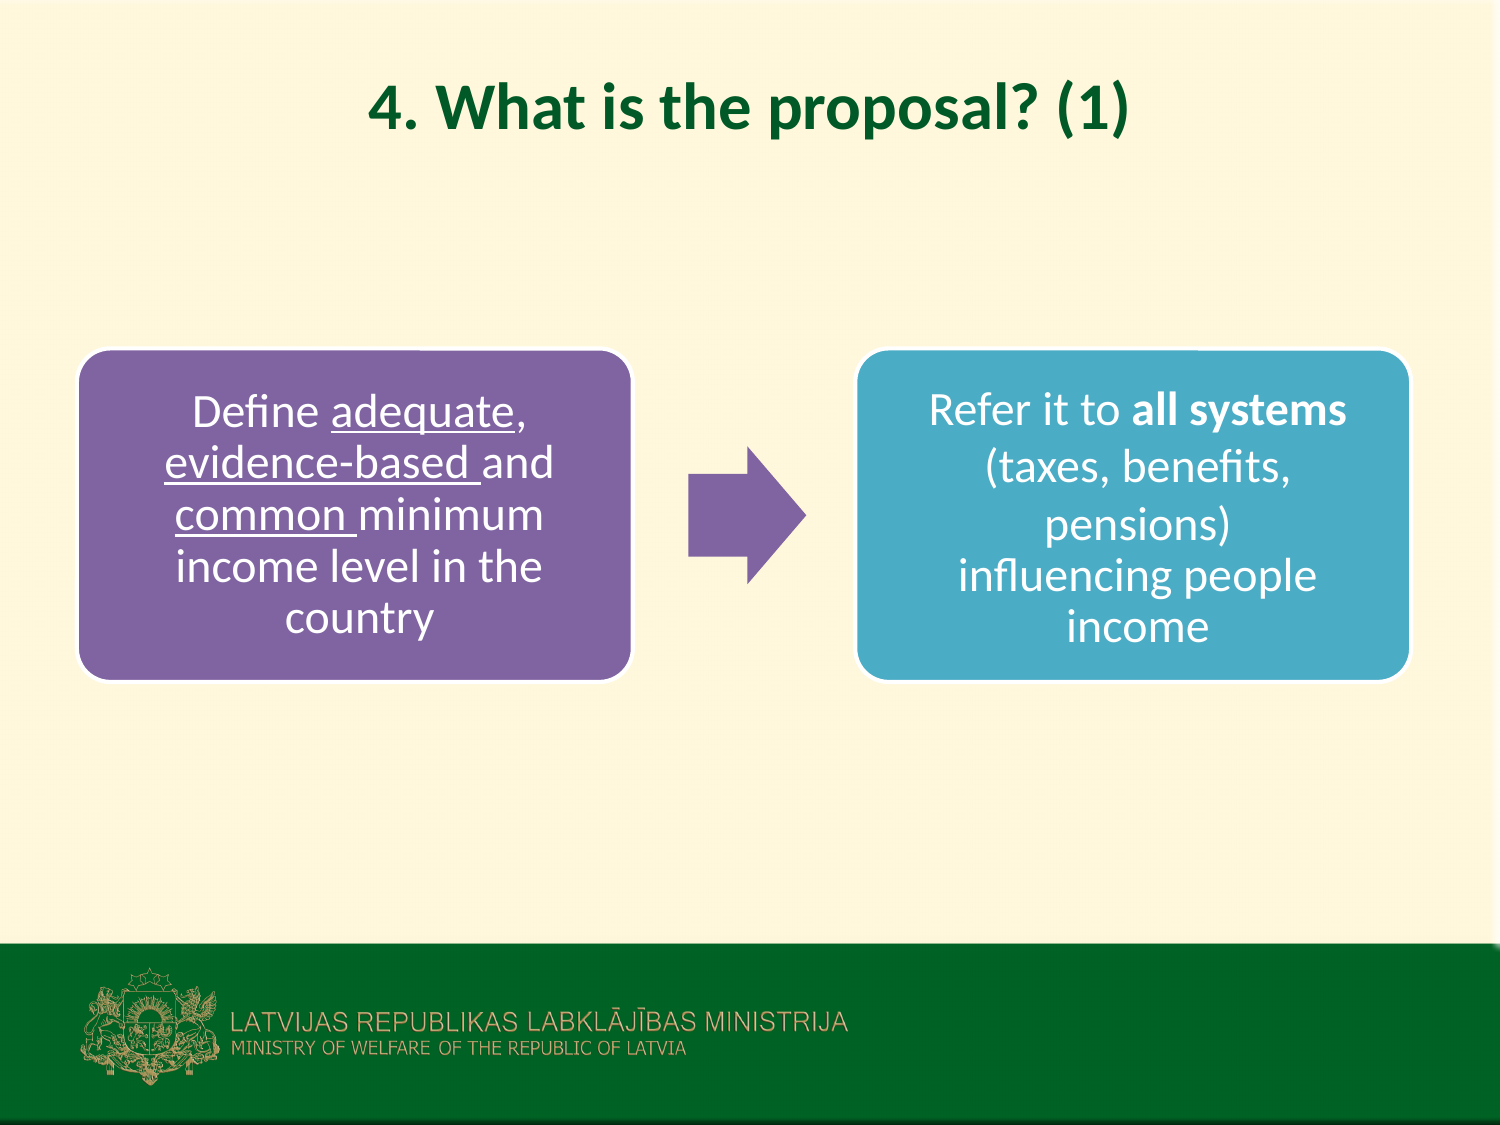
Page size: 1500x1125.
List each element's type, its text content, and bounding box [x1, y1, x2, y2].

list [76, 207, 1412, 823]
picture [0, 0, 1500, 1125]
title 4. What is the proposal? (1) [75, 45, 1425, 161]
